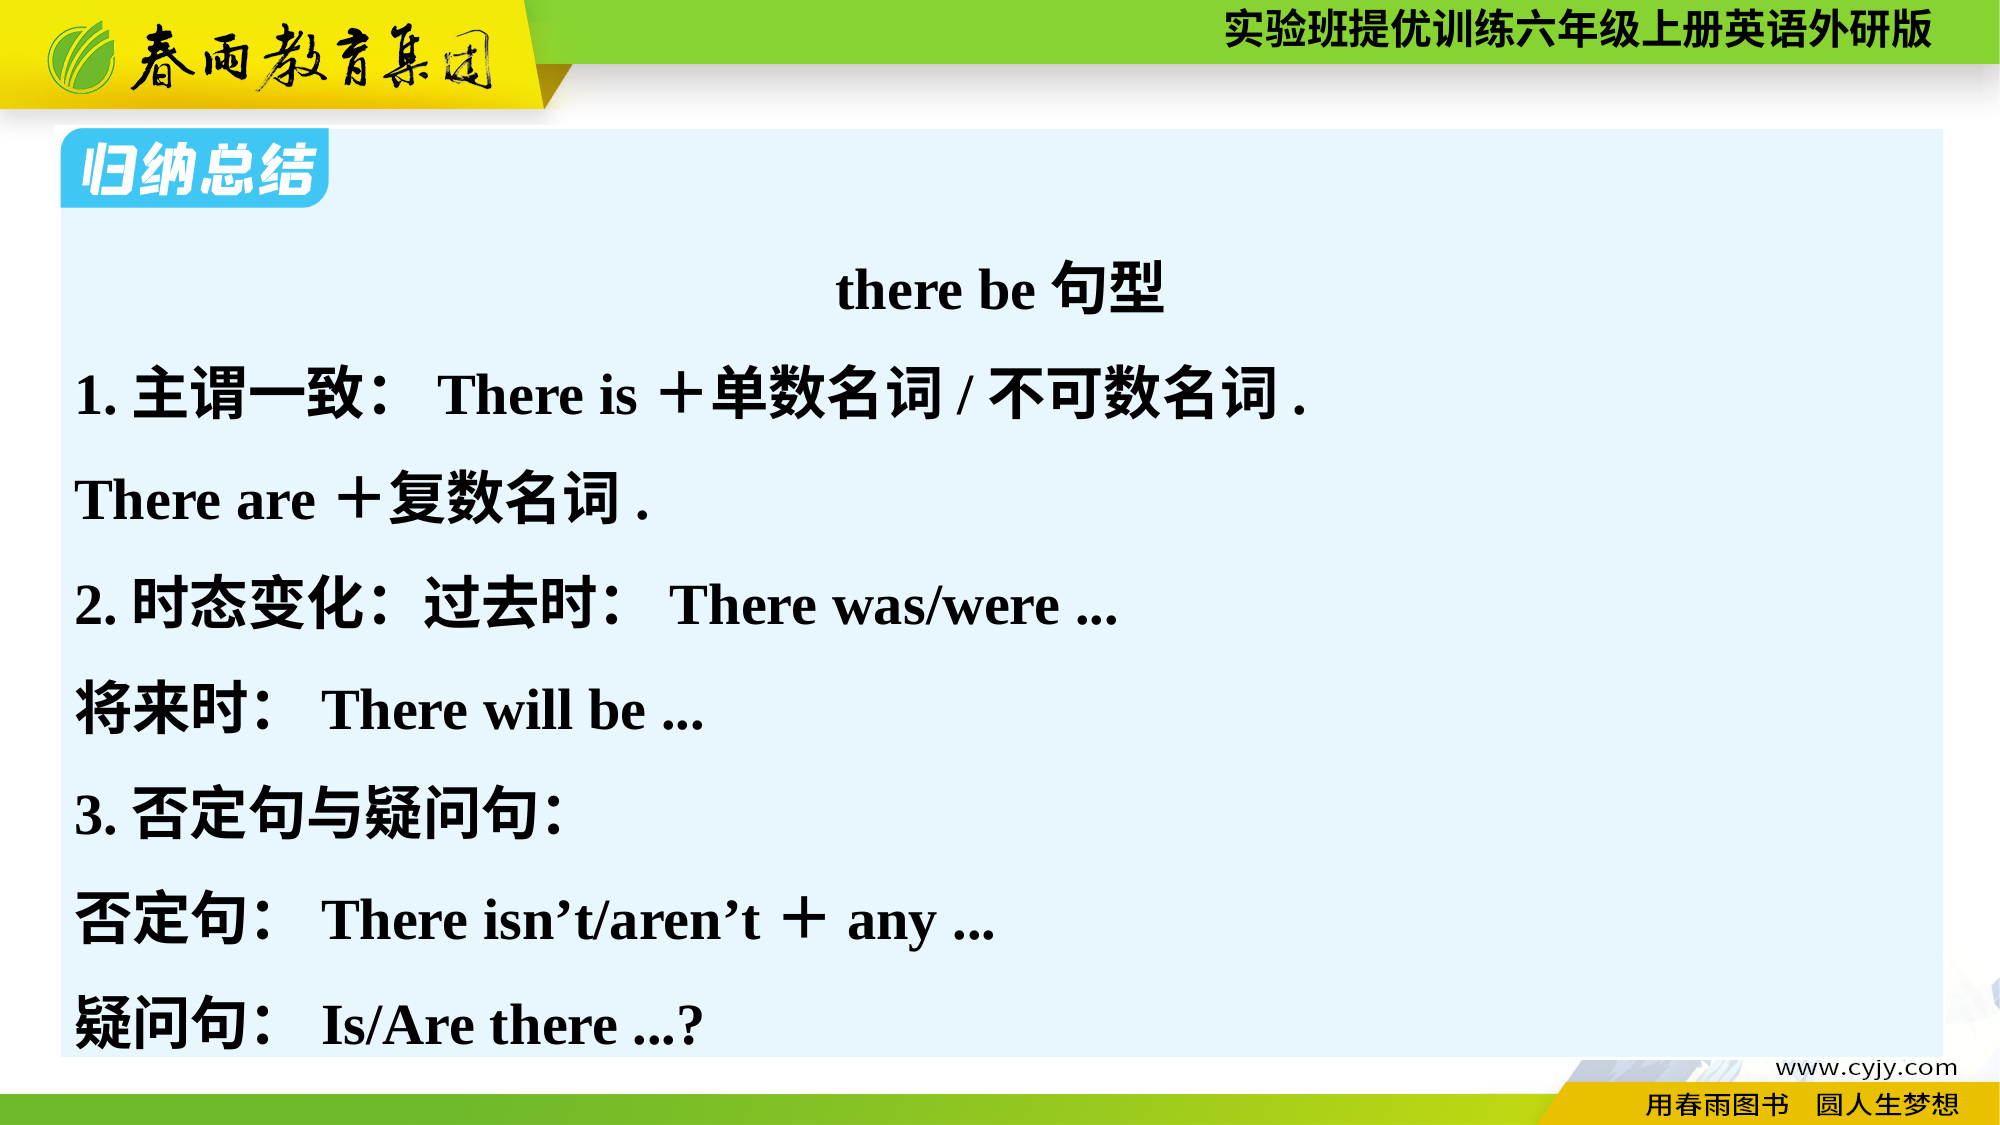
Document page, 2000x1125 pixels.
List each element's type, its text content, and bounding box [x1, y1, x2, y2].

text_box [333, 127, 1945, 1059]
picture [0, 0, 2000, 1125]
list there be句型 1.主谓一致：There is＋单数名词/不可数名词. There are＋复数名词. 2.时态变化：过去时：There was/were ... 将来时：There will be ... 3.否定句与疑问句： 否定句：There isn’t/aren’t＋any ... 疑问句：Is/Are there ...? [59, 208, 1944, 1059]
